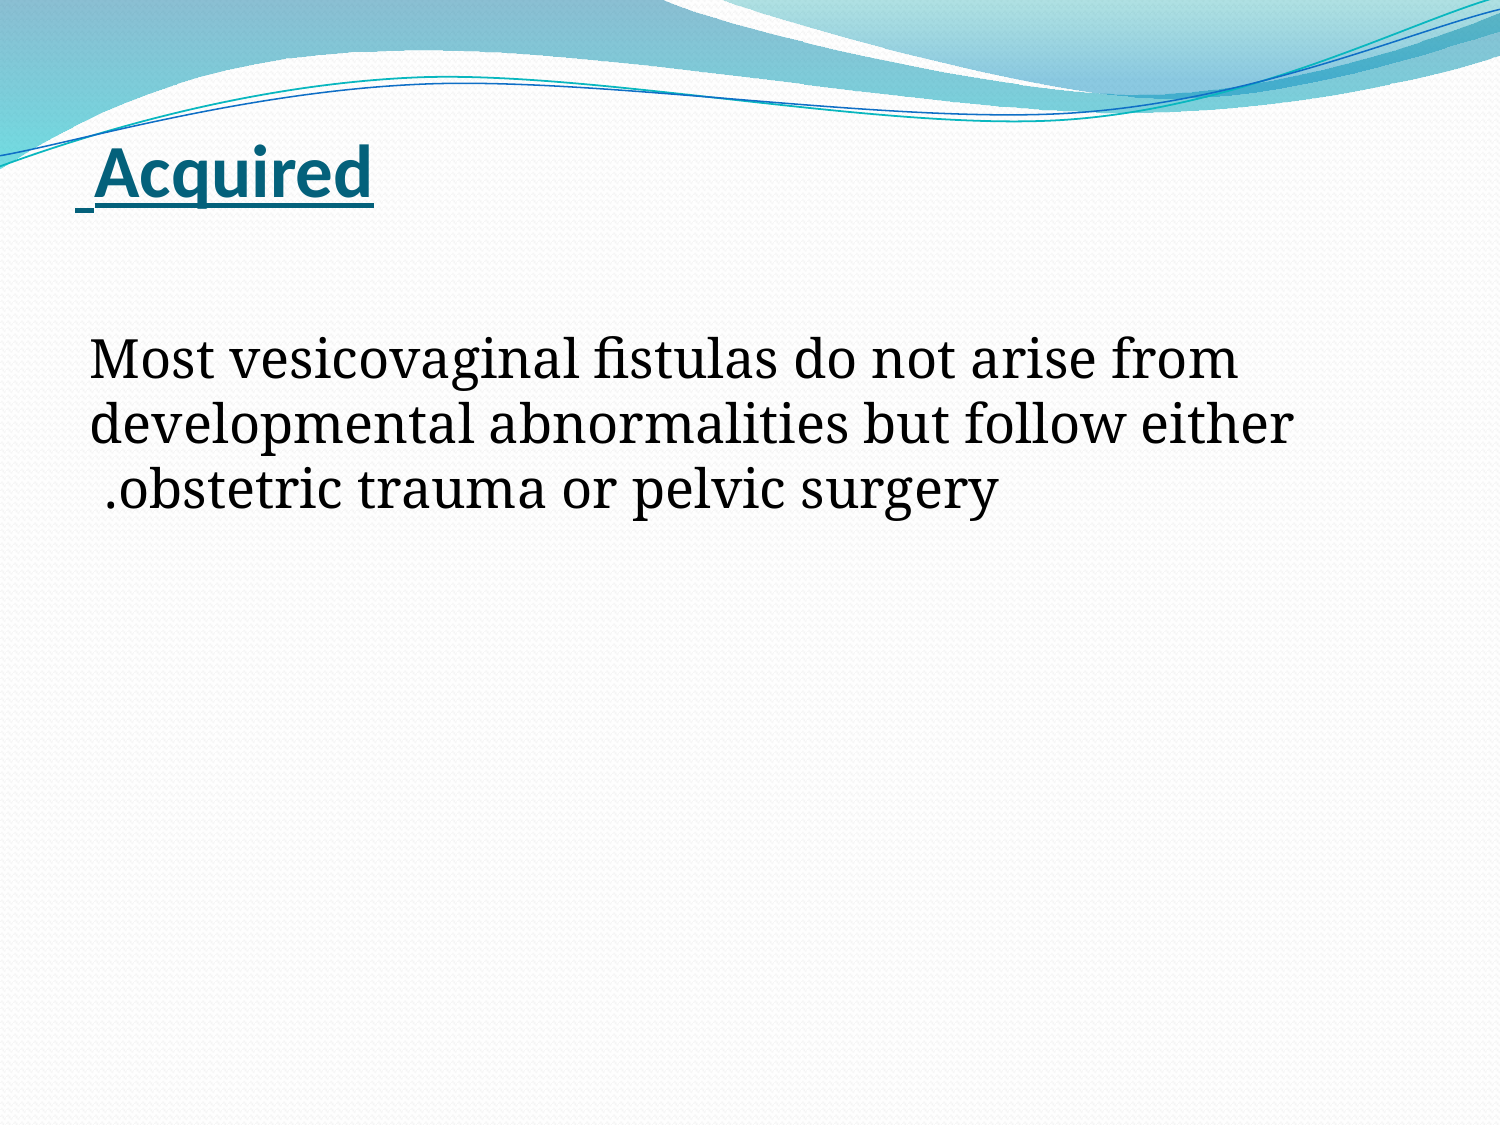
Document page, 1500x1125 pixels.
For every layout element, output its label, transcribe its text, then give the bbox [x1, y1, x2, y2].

title Acquired [75, 115, 1425, 303]
list Most vesicovaginal fistulas do not arise from developmental abnormalities but follow either obstetric trauma or pelvic surgery. [75, 317, 1425, 1038]
